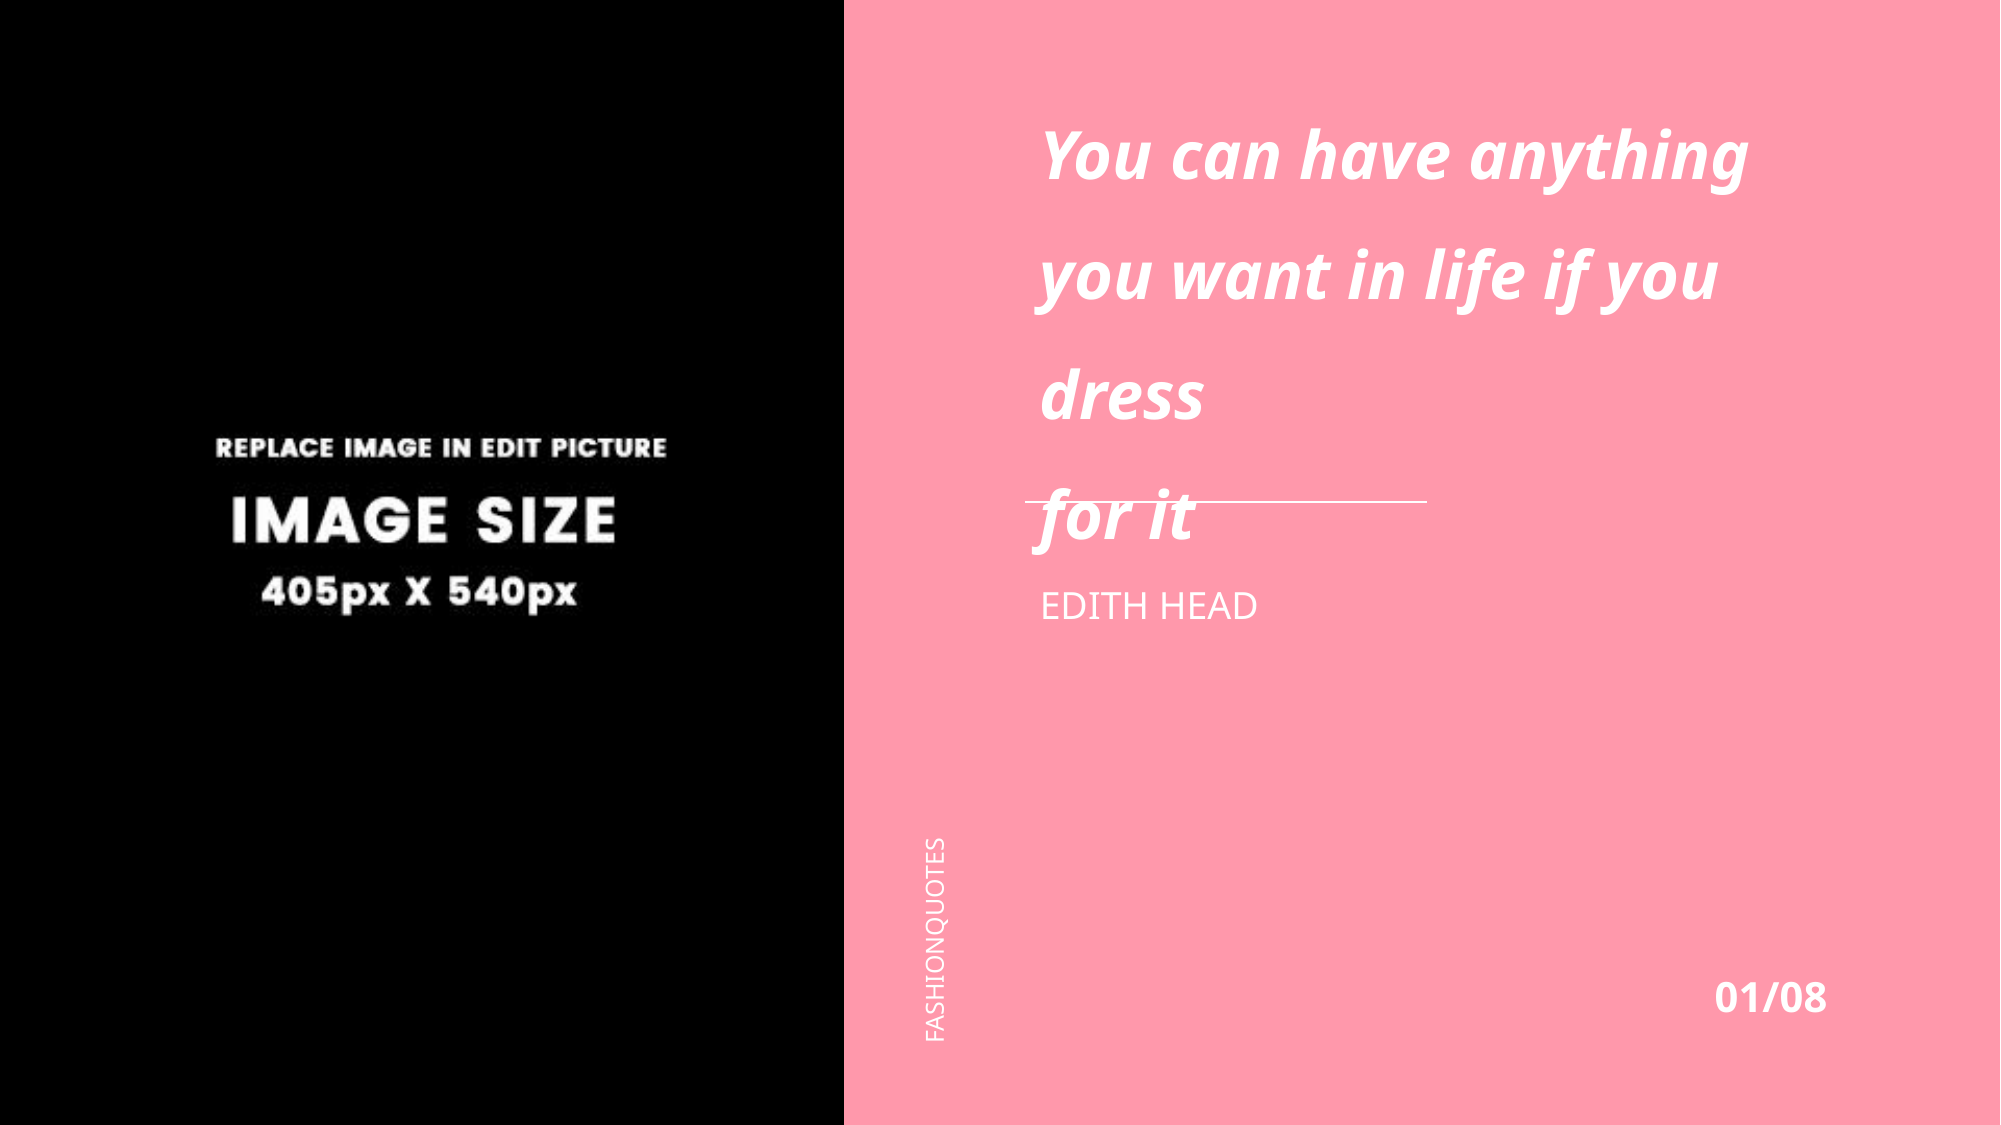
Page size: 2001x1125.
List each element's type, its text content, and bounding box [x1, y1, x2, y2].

text_box You can have anything you want in life if you dress for it [1024, 65, 1900, 429]
text_box EDITH HEAD [1024, 574, 1427, 636]
text_box 01/08 [1699, 963, 1912, 1029]
text_box FASHIONQUOTES [911, 635, 957, 1059]
picture [0, 0, 844, 1125]
